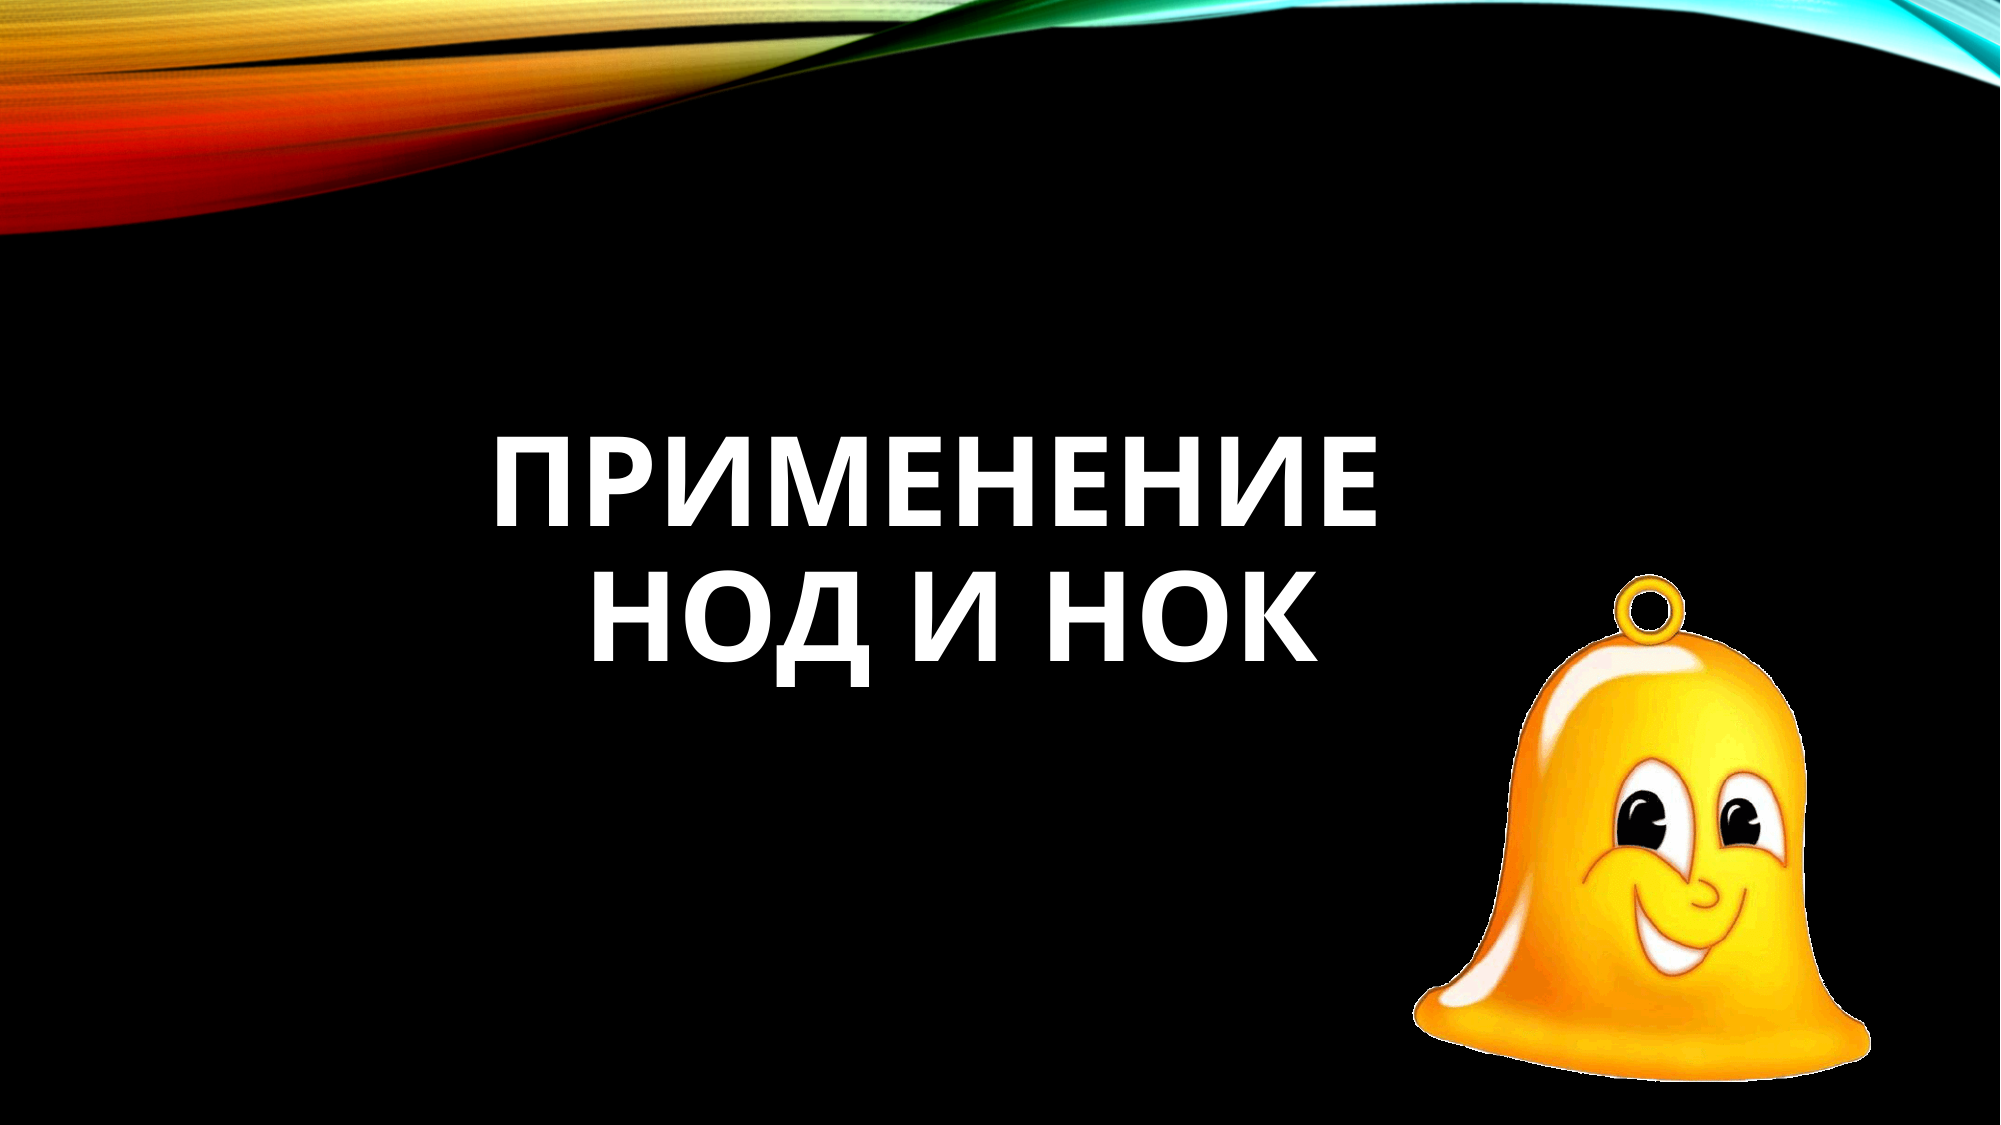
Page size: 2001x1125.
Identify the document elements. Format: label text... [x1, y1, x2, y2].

picture [1358, 550, 1934, 1125]
picture [0, 0, 2000, 237]
title Применение НОД И НОК [162, 319, 1741, 787]
